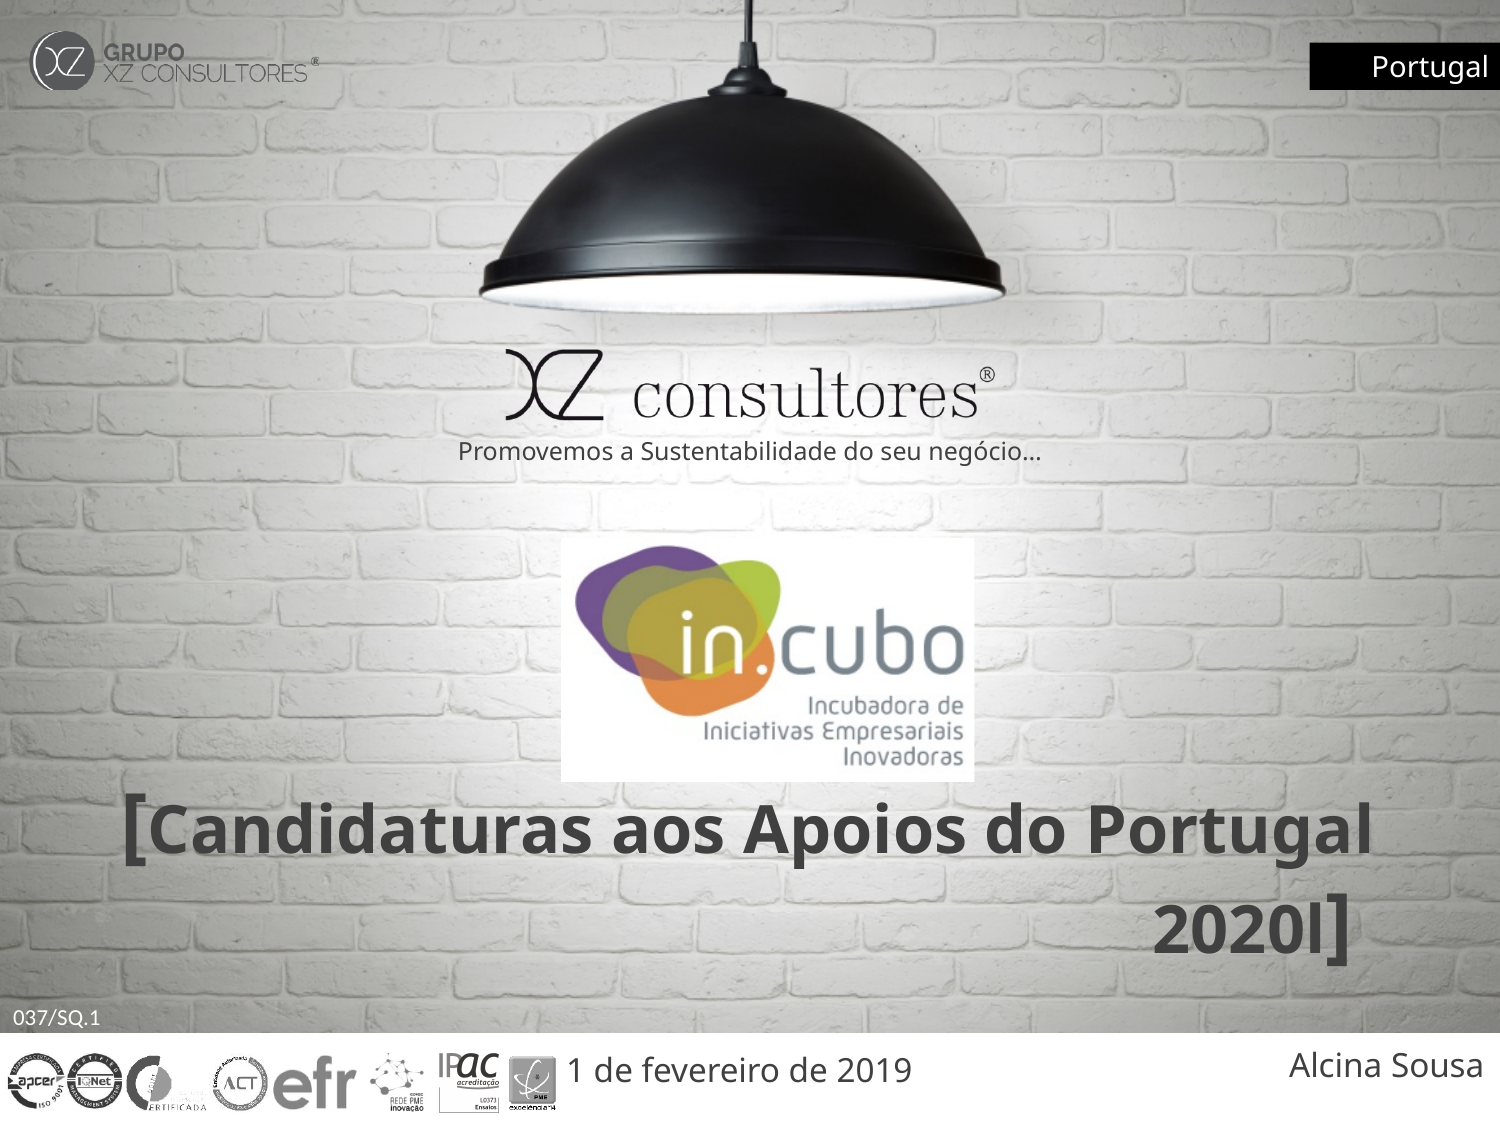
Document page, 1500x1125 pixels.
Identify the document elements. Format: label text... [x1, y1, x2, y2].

text_box [Candidaturas aos Apoios do Portugal 2020l] [34, 834, 1391, 907]
picture [0, 0, 1500, 1033]
picture [5, 1053, 499, 1113]
picture [507, 1096, 556, 1112]
text_box 1 de fevereiro de 2019 [468, 1042, 928, 1096]
subtitle Alcina Sousa [1040, 1037, 1500, 1092]
